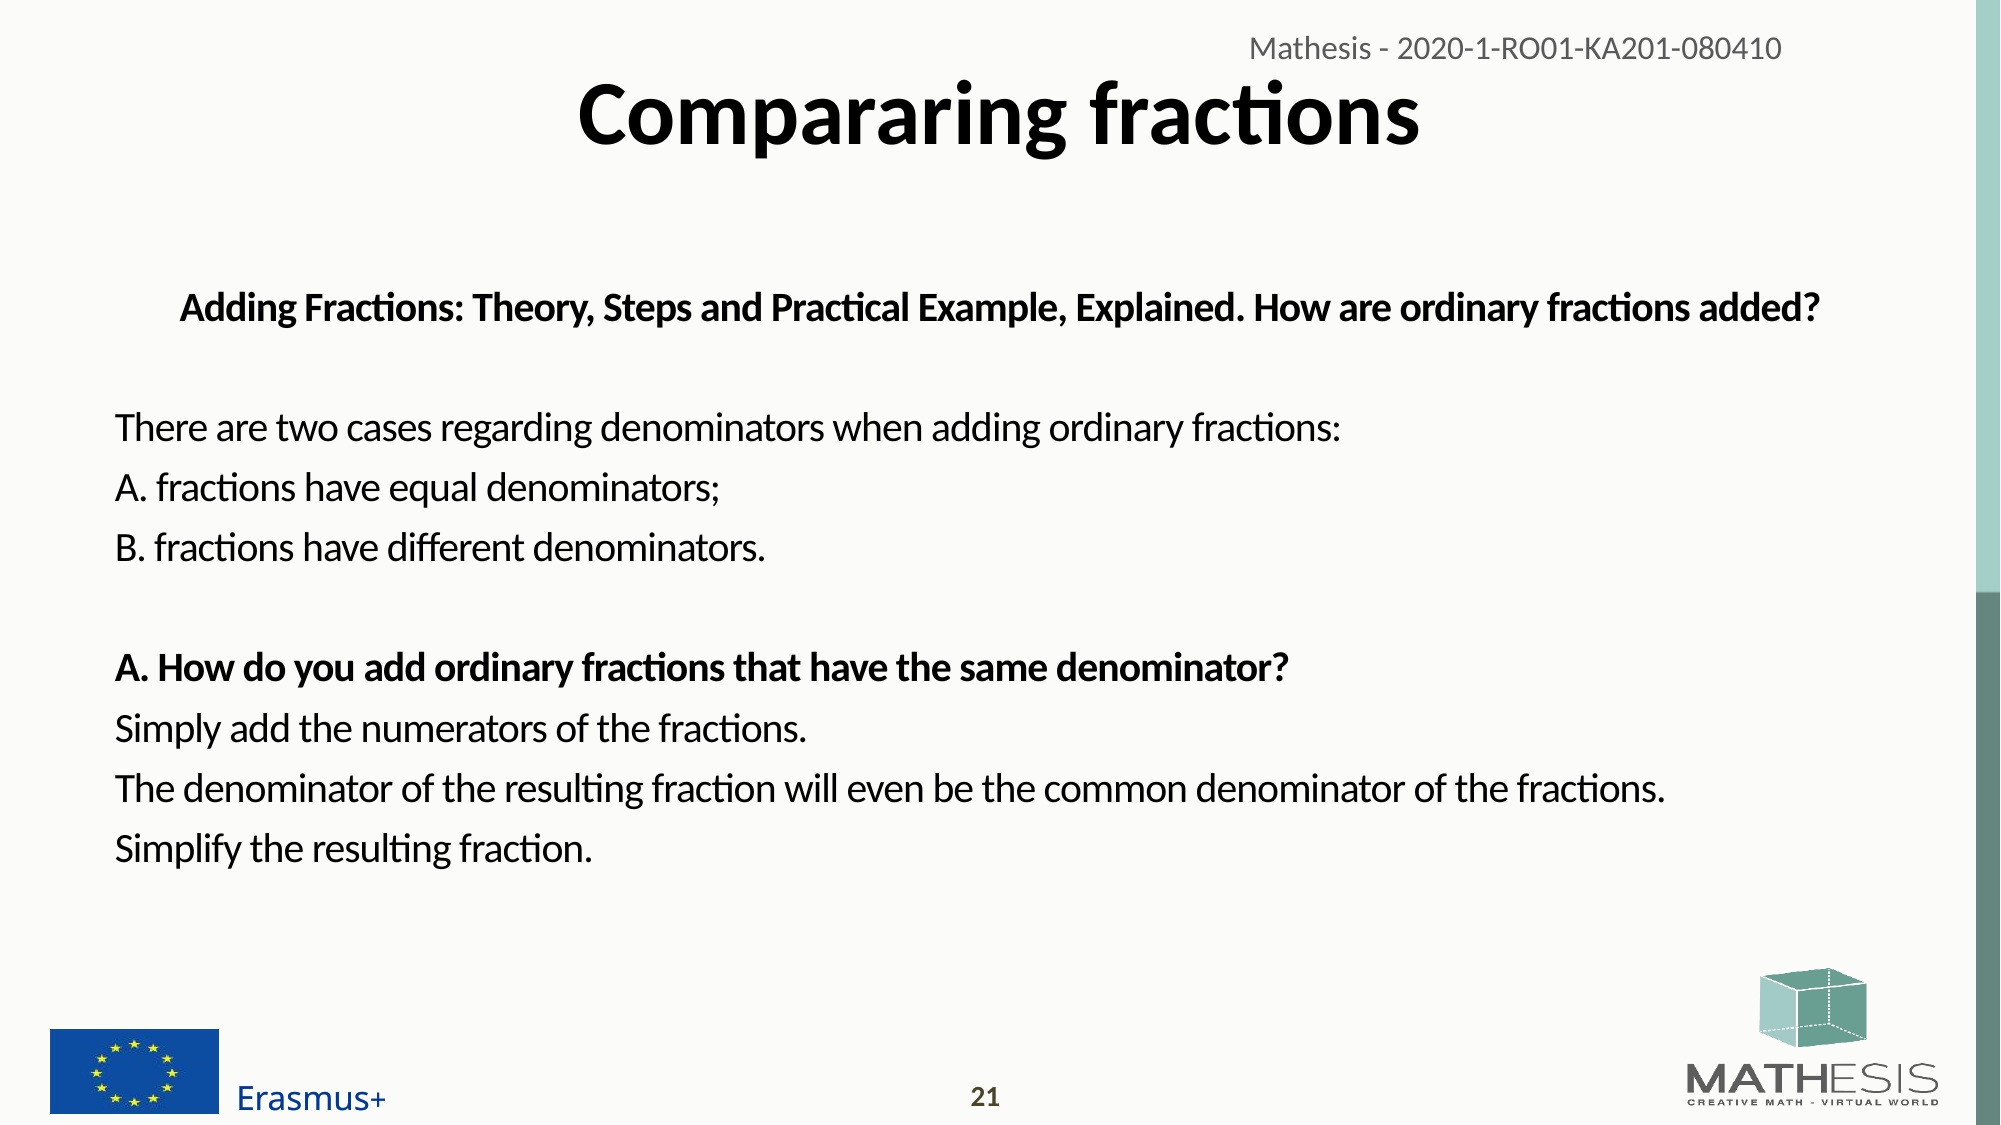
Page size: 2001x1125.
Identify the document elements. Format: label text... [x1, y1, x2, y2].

picture [50, 1029, 219, 1114]
list Adding Fractions: Theory, Steps and Practical Example, Explained. How are ordinary fractions added? There are two cases regarding denominators when adding ordinary fractions: A. fractions have equal denominators; B. fractions have different denominators. A. How do you add ordinary fractions that have the same denominator? Simply add the numerators of the fractions. The denominator of the resulting fraction will even be the common denominator of the fractions. Simplify the resulting fraction. [99, 262, 1900, 1005]
title Compararing fractions [99, 45, 1900, 233]
